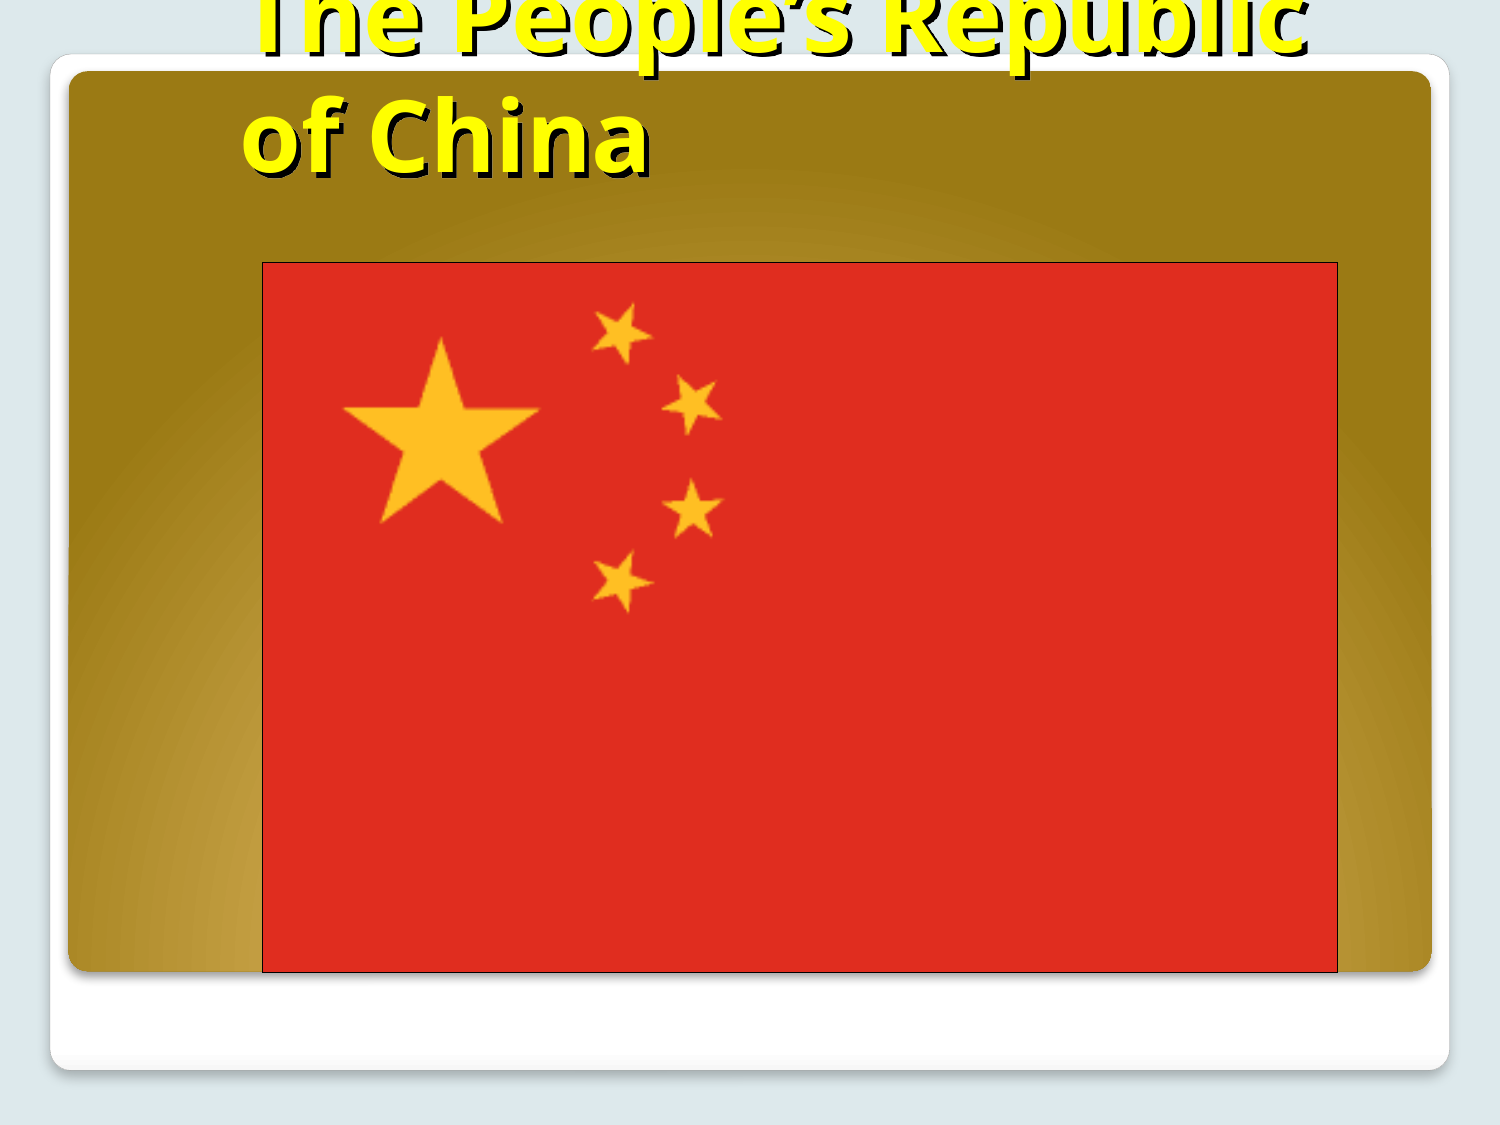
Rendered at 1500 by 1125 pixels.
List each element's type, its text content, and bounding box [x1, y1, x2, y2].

title The People’s Republic of China [225, 50, 1388, 200]
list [262, 262, 1338, 973]
